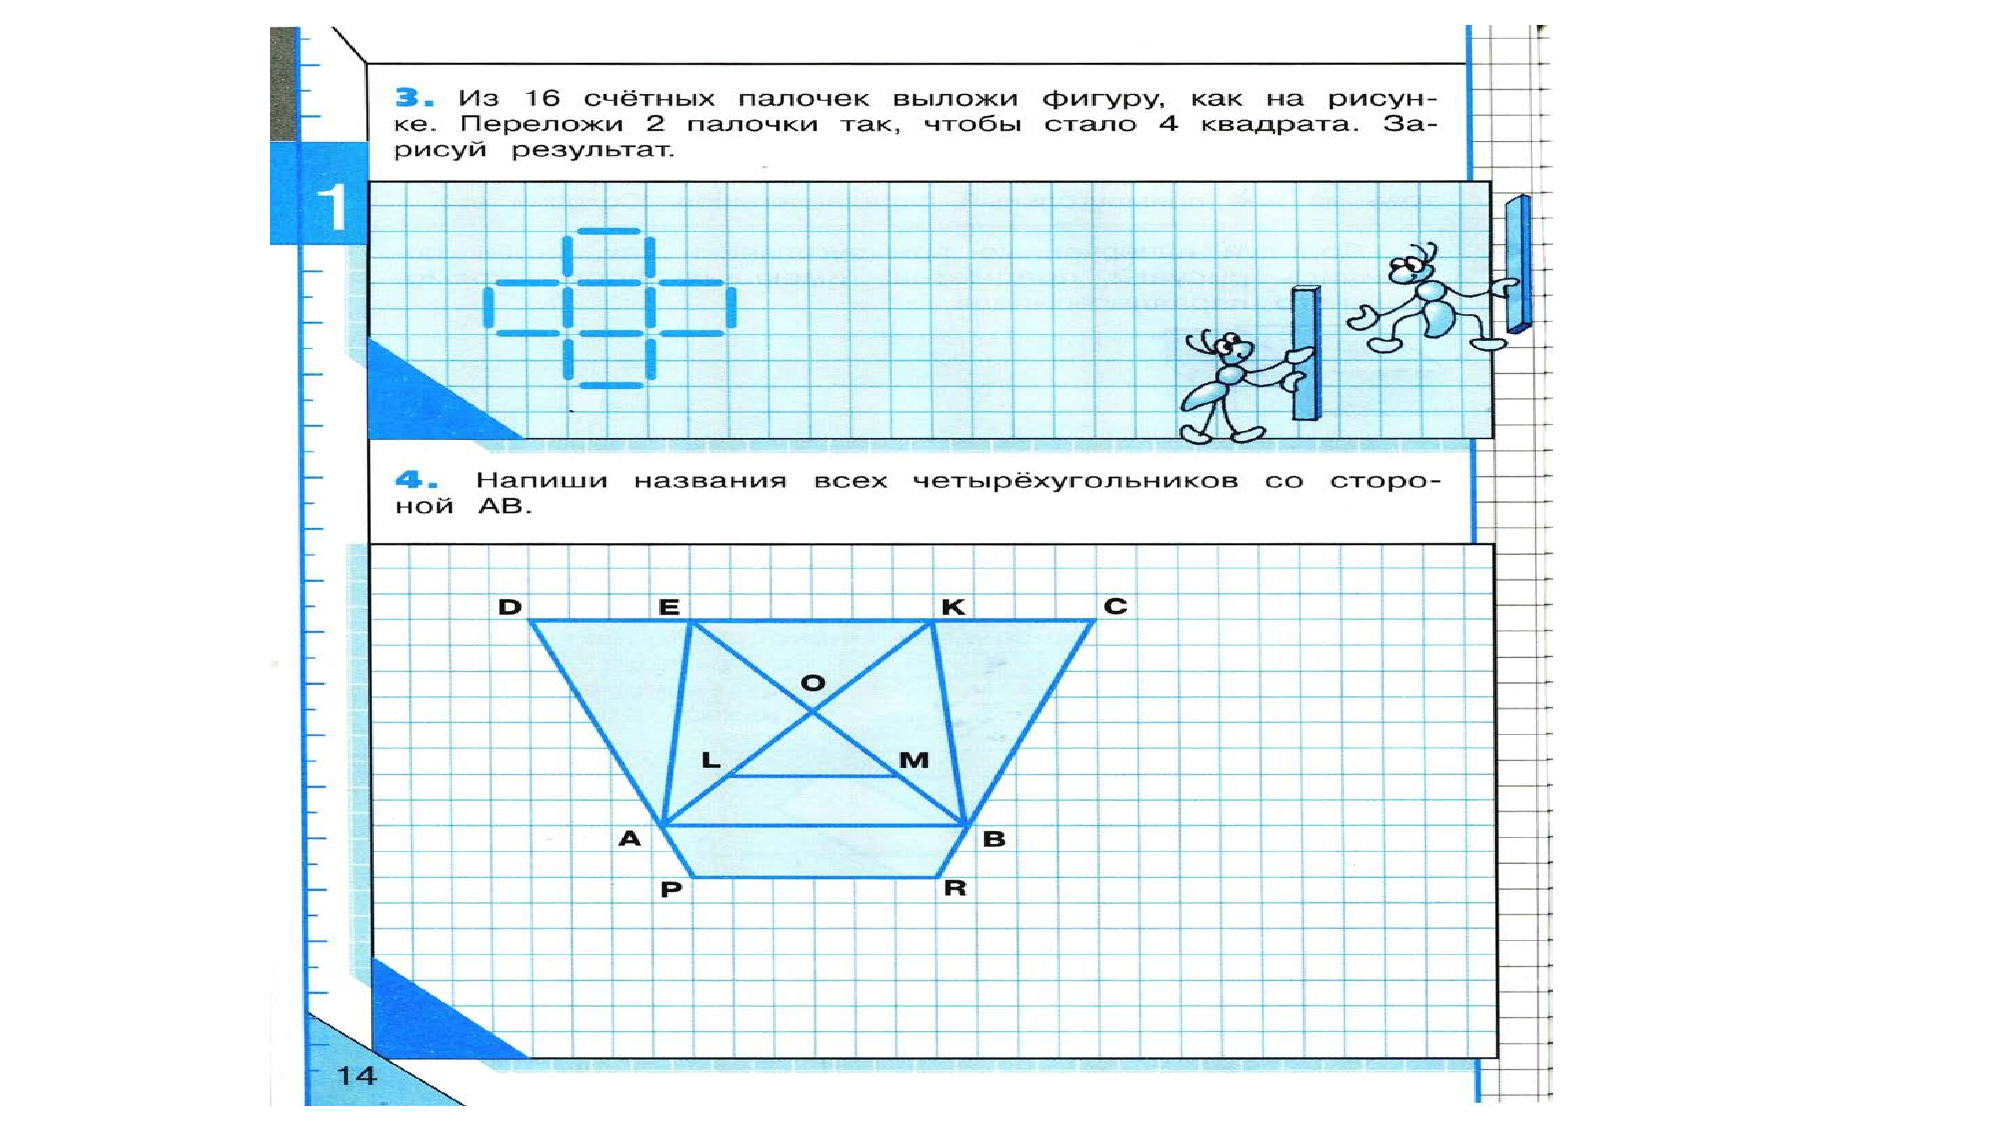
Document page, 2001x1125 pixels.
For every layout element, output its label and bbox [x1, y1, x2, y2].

picture [269, 25, 1553, 1106]
